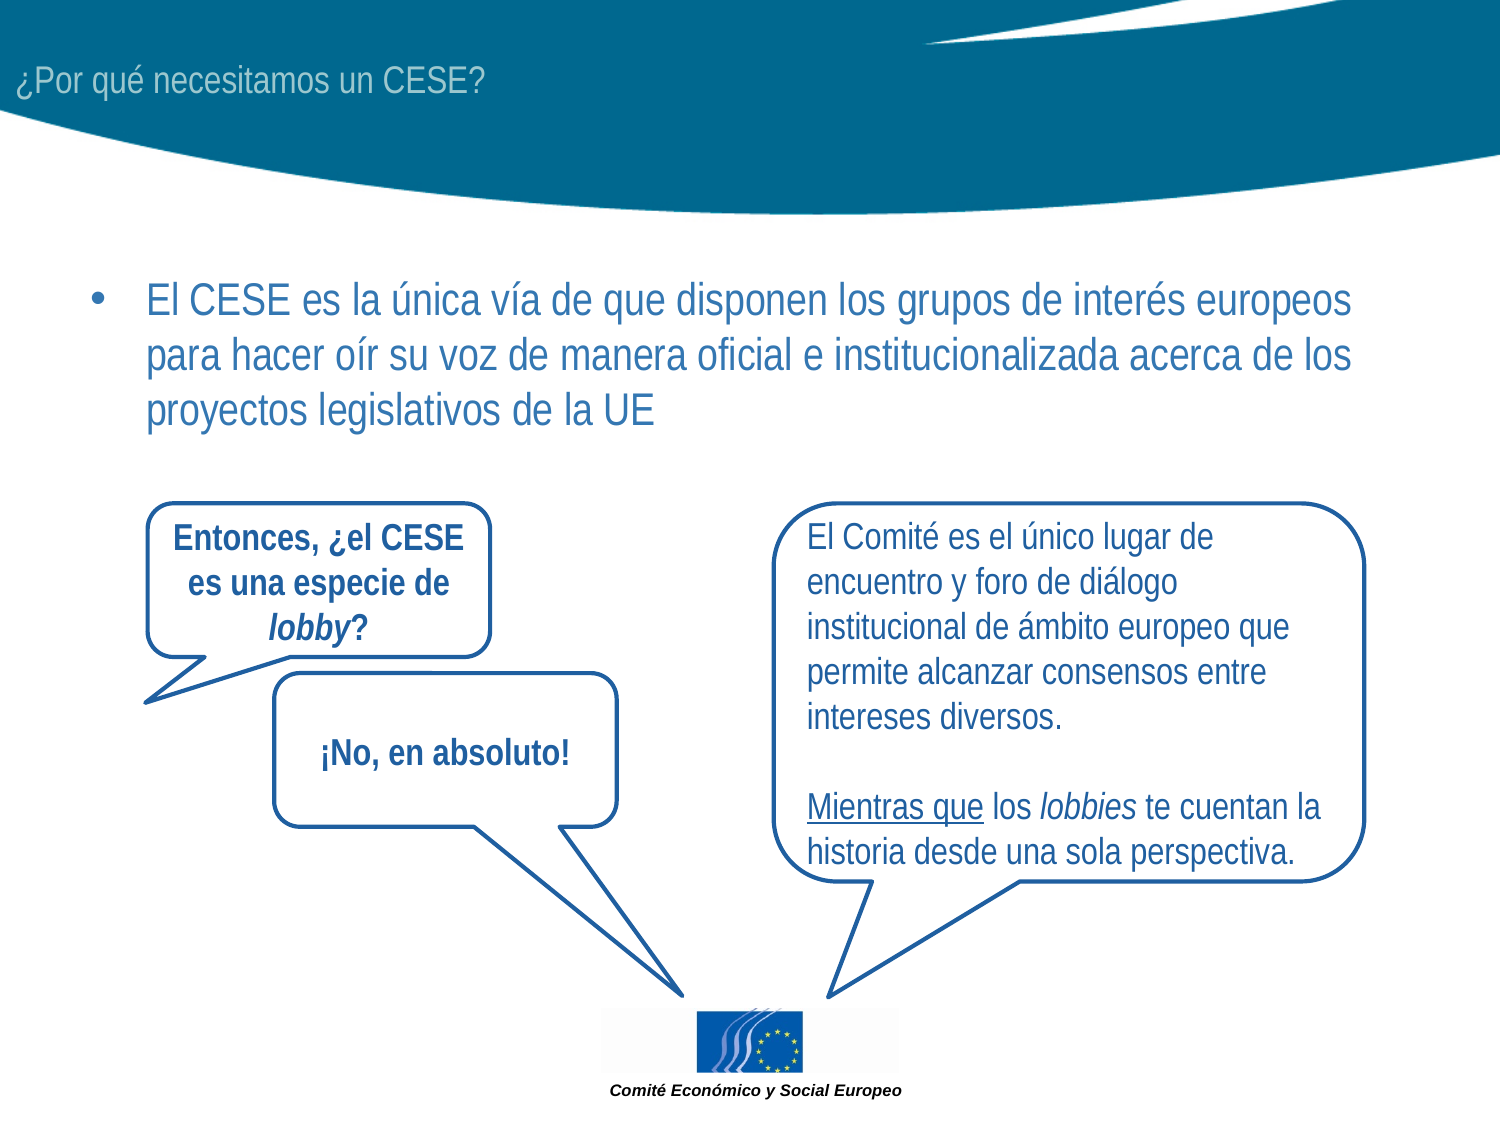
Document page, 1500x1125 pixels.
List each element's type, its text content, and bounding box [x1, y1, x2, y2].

picture [0, 152, 1500, 268]
text_box ¡No, en absoluto! [272, 670, 685, 998]
list El CESE es la única vía de que disponen los grupos de interés europeos para hacer oír su voz de manera oficial e institucionalizada acerca de los proyectos legislativos de la UE [74, 262, 1426, 1006]
title ¿Por qué necesitamos un CESE? [0, 0, 1351, 152]
text_box Entonces, ¿el CESE es una especie de lobby? [143, 501, 493, 705]
text_box El Comité es el único lugar de encuentro y foro de diálogo institucional de ámbito europeo que permite alcanzar consensos entre intereses diversos. Mientras que los lobbies te cuentan la historia desde una sola perspectiva. [771, 501, 1367, 1000]
text_box Comité Económico y Social Europeo [521, 1072, 991, 1108]
picture [601, 1008, 899, 1072]
